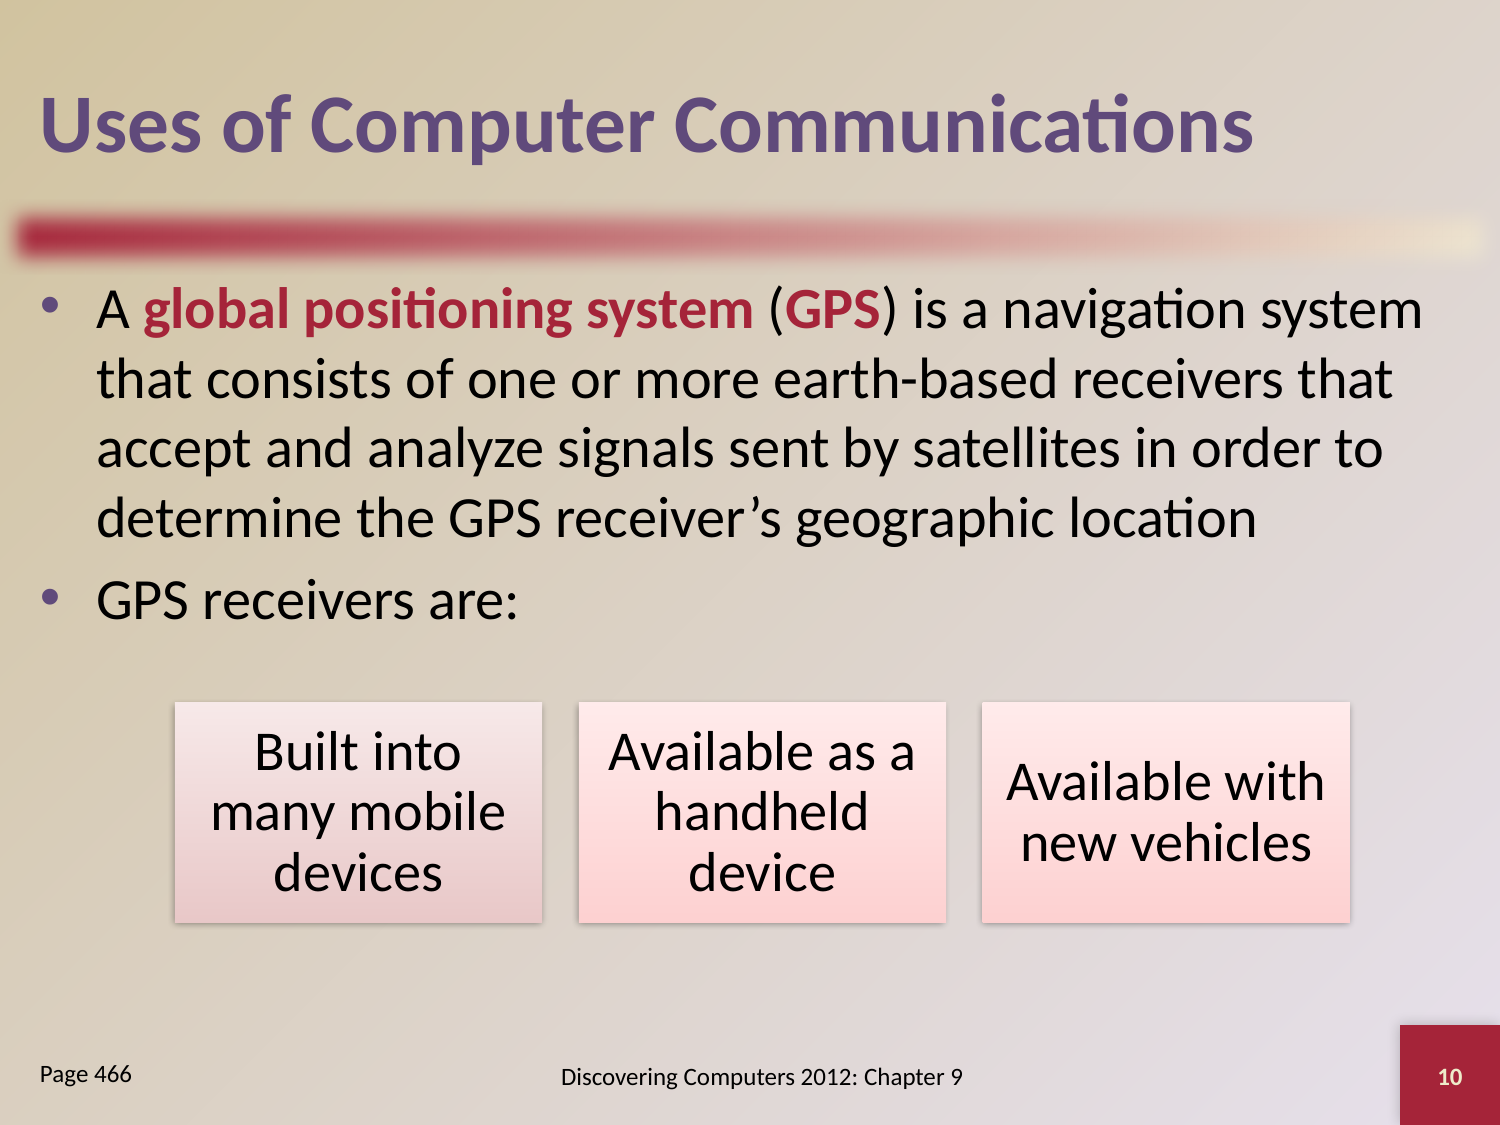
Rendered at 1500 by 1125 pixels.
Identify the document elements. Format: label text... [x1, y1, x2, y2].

list A global positioning system (GPS) is a navigation system that consists of one or more earth-based receivers that accept and analyze signals sent by satellites in order to determine the GPS receiver’s geographic location GPS receivers are: [24, 262, 1475, 1025]
footer Discovering Computers 2012: Chapter 9 [450, 1037, 1075, 1113]
title Uses of Computer Communications [24, 24, 1475, 213]
list Page 466 [24, 1050, 300, 1125]
slide_number 10 [1400, 1025, 1500, 1125]
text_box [174, 662, 1351, 963]
